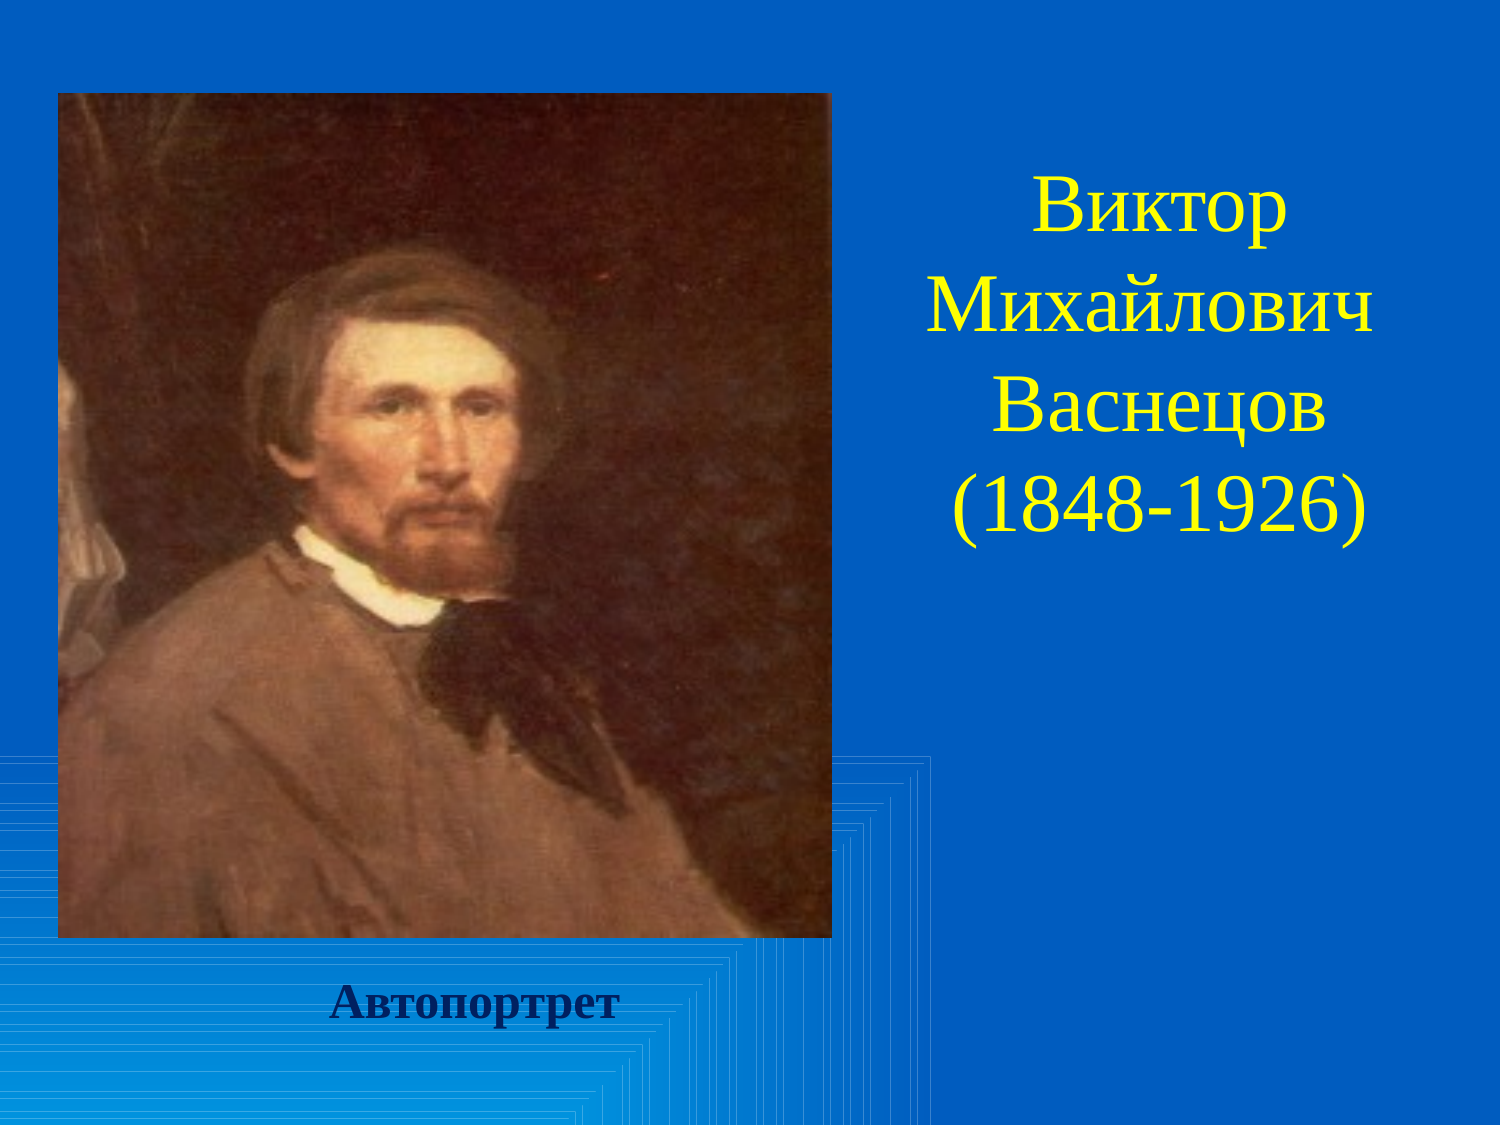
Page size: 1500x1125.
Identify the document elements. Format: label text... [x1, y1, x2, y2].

text_box Виктор Михайлович Васнецов (1848-1926) [843, 140, 1477, 556]
text_box Автопортрет [234, 960, 715, 1036]
picture [58, 93, 833, 938]
